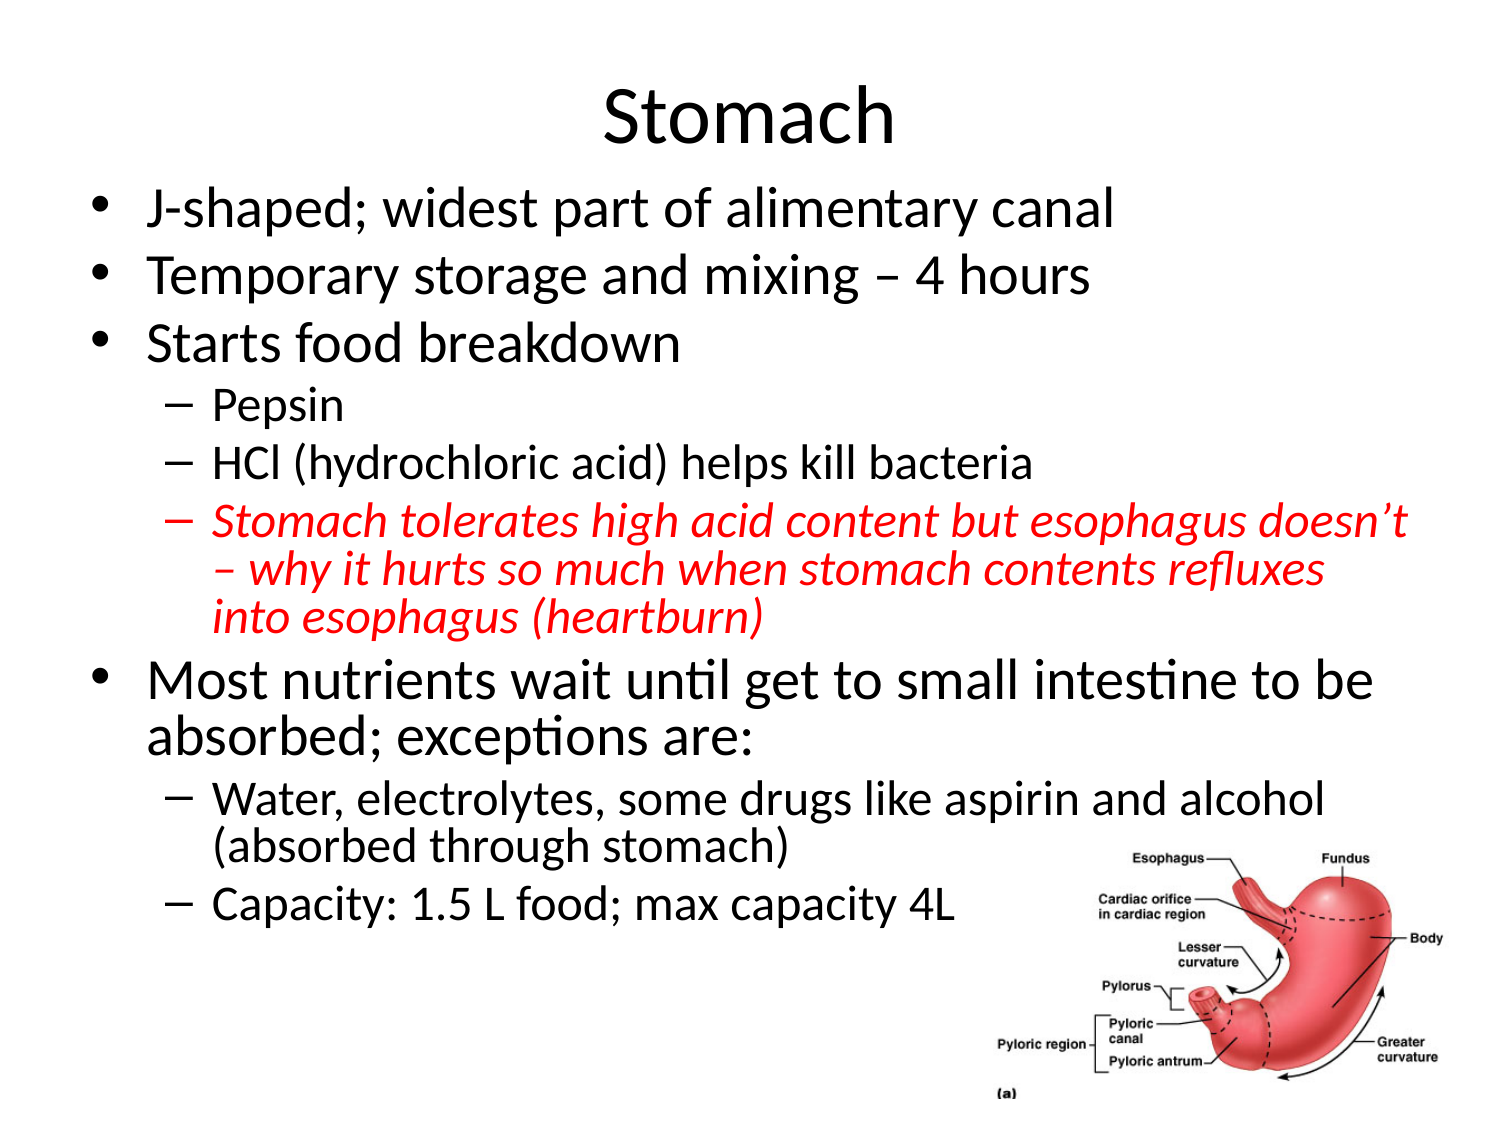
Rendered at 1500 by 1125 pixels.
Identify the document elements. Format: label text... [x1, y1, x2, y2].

list J-shaped; widest part of alimentary canal Temporary storage and mixing – 4 hours Starts food breakdown Pepsin HCl (hydrochloric acid) helps kill bacteria Stomach tolerates high acid content but esophagus doesn’t – why it hurts so much when stomach contents refluxes into esophagus (heartburn) Most nutrients wait until get to small intestine to be absorbed; exceptions are: Water, electrolytes, some drugs like aspirin and alcohol (absorbed through stomach) Capacity: 1.5 L food; max capacity 4L (1 gallon) [75, 174, 1425, 1005]
title Stomach [75, 45, 1425, 174]
picture [963, 849, 1470, 1099]
